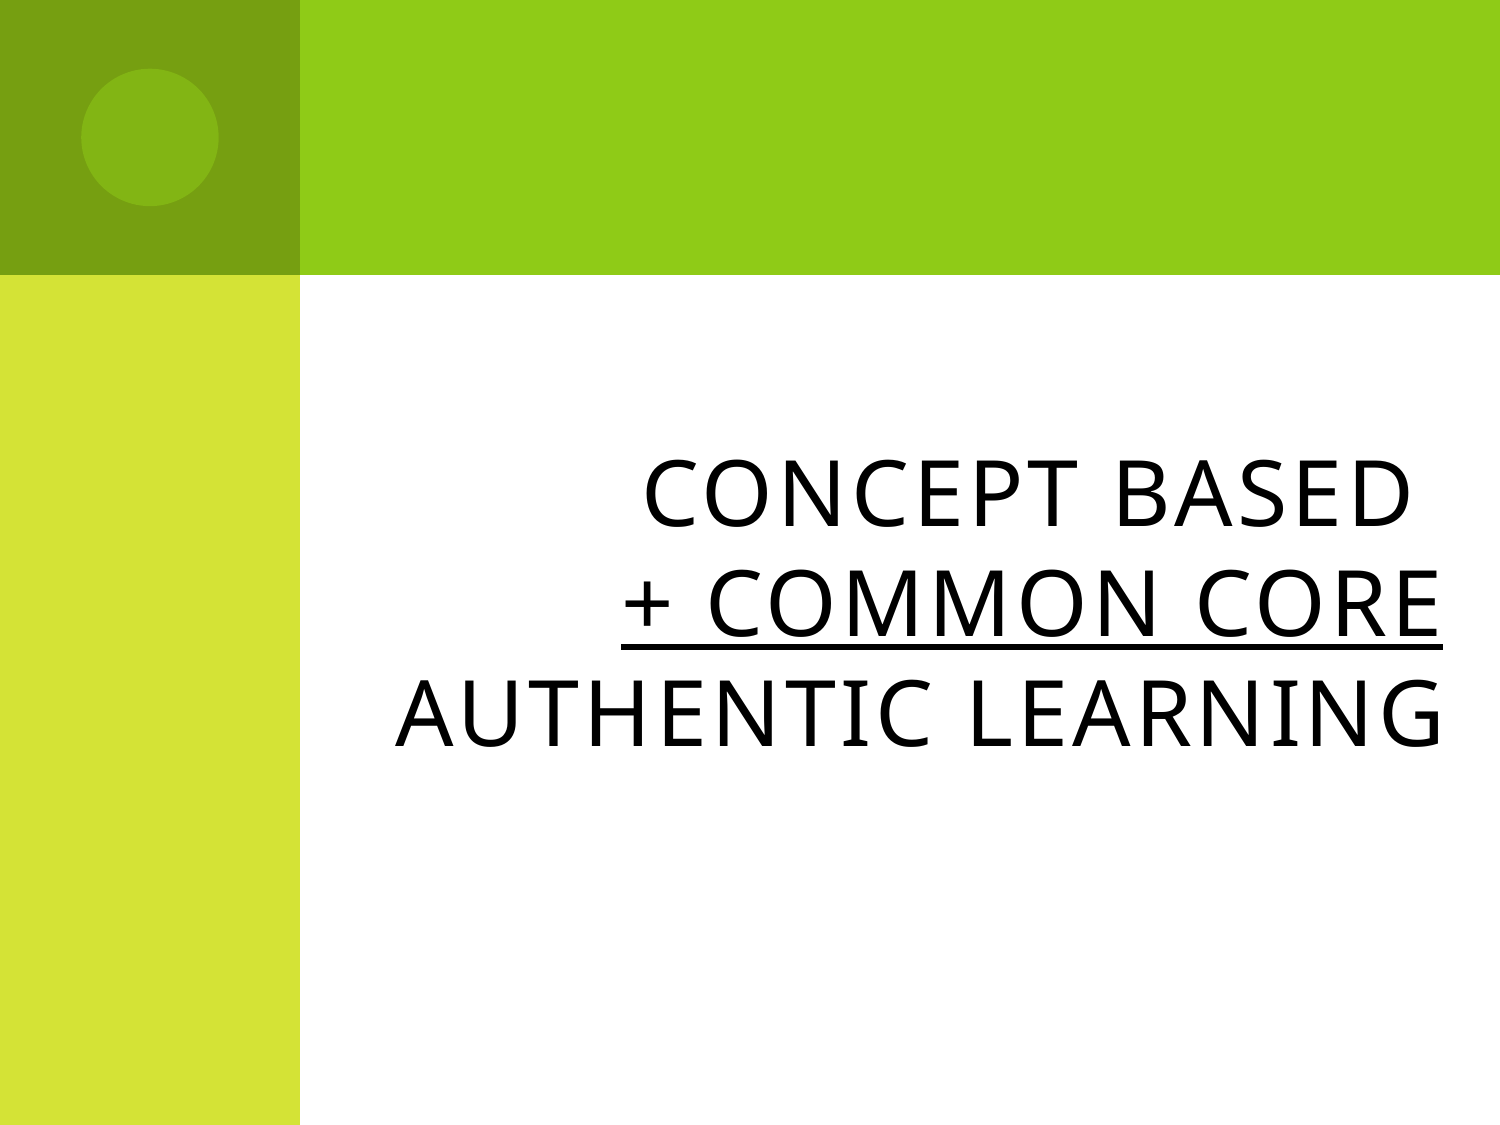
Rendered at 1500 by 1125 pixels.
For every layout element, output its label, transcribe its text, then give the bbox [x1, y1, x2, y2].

title Concept Based + Common Core Authentic Learning [275, 362, 1463, 838]
